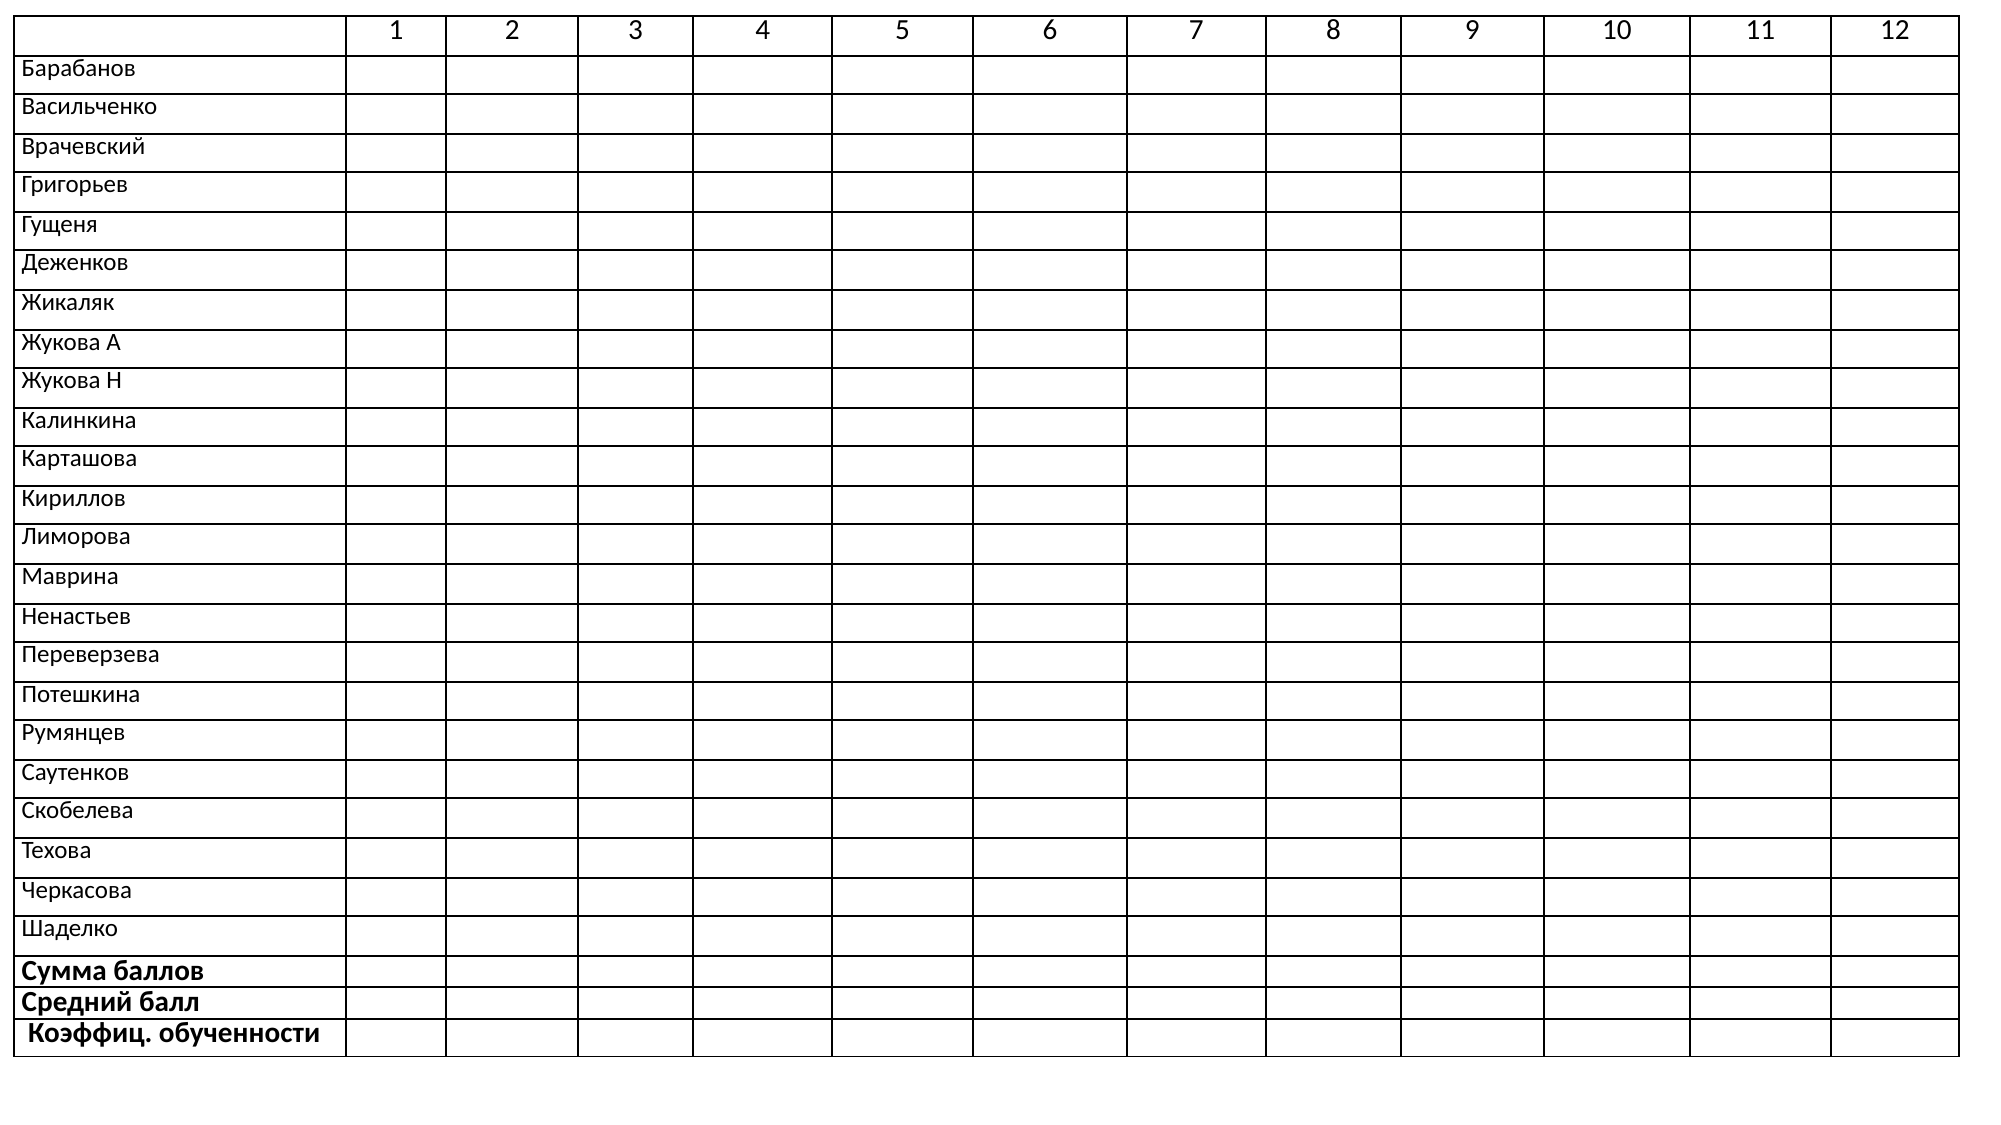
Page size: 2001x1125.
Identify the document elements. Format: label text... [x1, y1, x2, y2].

table_cell [1267, 369, 1400, 407]
table_cell [974, 57, 1126, 93]
table_header 5 [833, 17, 972, 55]
table_cell [1691, 799, 1830, 837]
table_cell [1832, 95, 1958, 133]
table_cell [1267, 409, 1400, 445]
table_cell [974, 213, 1126, 249]
table_cell [1402, 957, 1543, 986]
table_cell [1545, 251, 1689, 289]
table_cell [347, 409, 445, 445]
table_cell [1402, 213, 1543, 249]
table_cell [694, 721, 831, 759]
table_cell [1691, 213, 1830, 249]
table_cell [1267, 565, 1400, 603]
table_cell [1402, 683, 1543, 719]
table_cell [1832, 761, 1958, 797]
table_cell [694, 251, 831, 289]
table_cell [447, 173, 577, 211]
table_cell [447, 487, 577, 523]
table_cell [833, 565, 972, 603]
table_cell [974, 331, 1126, 367]
table_cell [1691, 57, 1830, 93]
table_cell [1691, 291, 1830, 329]
table_cell [1545, 95, 1689, 133]
table_header 2 [447, 17, 577, 55]
table_cell [1128, 879, 1265, 915]
table_cell [347, 291, 445, 329]
table_cell [1545, 57, 1689, 93]
table_cell [1545, 988, 1689, 1018]
table_cell [347, 1020, 445, 1056]
table_cell [1832, 917, 1958, 955]
table_cell [447, 683, 577, 719]
table_cell Сумма баллов [15, 957, 345, 986]
table_cell [1545, 605, 1689, 641]
table_cell [974, 957, 1126, 986]
table_cell [694, 135, 831, 171]
table_cell [833, 525, 972, 563]
table_cell [694, 291, 831, 329]
table_cell Черкасова [15, 879, 345, 915]
table_cell [1691, 1020, 1830, 1056]
table_cell [1267, 761, 1400, 797]
table_cell Карташова [15, 447, 345, 485]
table_cell [1832, 173, 1958, 211]
table_cell Потешкина [15, 683, 345, 719]
table_cell [974, 95, 1126, 133]
table_cell [447, 839, 577, 877]
table_cell [1402, 95, 1543, 133]
table_cell [694, 213, 831, 249]
table_cell [1545, 917, 1689, 955]
table_cell [1267, 331, 1400, 367]
table_cell [694, 1020, 831, 1056]
table_cell [1691, 957, 1830, 986]
table_cell [1691, 369, 1830, 407]
table_cell [1691, 761, 1830, 797]
table_cell Жикаляк [15, 291, 345, 329]
table_cell [1545, 135, 1689, 171]
table_cell [833, 409, 972, 445]
table_cell [1545, 487, 1689, 523]
table_cell [579, 135, 692, 171]
table_cell [1402, 565, 1543, 603]
table_cell [833, 799, 972, 837]
table_cell [1545, 643, 1689, 681]
table_cell Коэффиц. обученности [15, 1020, 345, 1056]
table_cell [1128, 839, 1265, 877]
table_cell [1128, 525, 1265, 563]
table_cell [833, 135, 972, 171]
table_cell [1545, 721, 1689, 759]
table_cell [579, 799, 692, 837]
table_cell [1832, 1020, 1958, 1056]
table_cell [579, 487, 692, 523]
table_cell [974, 605, 1126, 641]
table_cell [1128, 251, 1265, 289]
table_cell [1267, 95, 1400, 133]
table_cell [833, 1020, 972, 1056]
table_cell [1402, 988, 1543, 1018]
table_cell [579, 839, 692, 877]
table_cell [694, 605, 831, 641]
table_cell [579, 251, 692, 289]
table_cell [974, 1020, 1126, 1056]
table_cell [974, 683, 1126, 719]
table_cell [347, 761, 445, 797]
table_cell [447, 917, 577, 955]
table_cell [1832, 683, 1958, 719]
table_cell [694, 525, 831, 563]
table_cell [974, 487, 1126, 523]
table_cell [1267, 487, 1400, 523]
table_cell [1545, 565, 1689, 603]
table_cell Румянцев [15, 721, 345, 759]
table_cell [347, 331, 445, 367]
table_cell [1545, 173, 1689, 211]
table_cell [1691, 917, 1830, 955]
table_cell [579, 57, 692, 93]
table_cell [579, 331, 692, 367]
table_header 10 [1545, 17, 1689, 55]
table_cell [447, 988, 577, 1018]
table_cell [1402, 135, 1543, 171]
table_cell [1691, 565, 1830, 603]
table_cell [347, 839, 445, 877]
table_cell [347, 957, 445, 986]
table_cell [347, 447, 445, 485]
table_cell [1128, 291, 1265, 329]
table_cell [347, 605, 445, 641]
table_cell [447, 369, 577, 407]
table_cell Григорьев [15, 173, 345, 211]
table_header 1 [347, 17, 445, 55]
table_cell [1128, 683, 1265, 719]
table_cell [833, 957, 972, 986]
table_cell [694, 447, 831, 485]
table_cell [974, 291, 1126, 329]
table_cell [579, 683, 692, 719]
table_cell [447, 605, 577, 641]
table_cell [1128, 761, 1265, 797]
table_cell [447, 1020, 577, 1056]
table_cell [1691, 173, 1830, 211]
table_cell [579, 369, 692, 407]
table_cell [1267, 291, 1400, 329]
table_cell [1267, 525, 1400, 563]
table_cell [579, 1020, 692, 1056]
table_cell [579, 721, 692, 759]
table_cell [974, 565, 1126, 603]
table_cell [1267, 213, 1400, 249]
table_cell [1128, 799, 1265, 837]
table_cell [974, 135, 1126, 171]
table_cell [579, 565, 692, 603]
table_cell Техова [15, 839, 345, 877]
table_cell [1832, 447, 1958, 485]
table_cell [1128, 565, 1265, 603]
table_cell [1402, 605, 1543, 641]
table_cell [447, 251, 577, 289]
table_cell [1128, 643, 1265, 681]
table_cell Гущеня [15, 213, 345, 249]
table_cell [1267, 173, 1400, 211]
table_cell [833, 291, 972, 329]
table_cell [1128, 369, 1265, 407]
table_cell [1128, 988, 1265, 1018]
table_cell [694, 761, 831, 797]
table_cell Шаделко [15, 917, 345, 955]
table_cell [1128, 721, 1265, 759]
table_cell [347, 173, 445, 211]
table_cell [1128, 213, 1265, 249]
table_cell [1832, 409, 1958, 445]
table_cell [974, 721, 1126, 759]
table_header 6 [974, 17, 1126, 55]
table_cell [347, 917, 445, 955]
table_cell [1545, 839, 1689, 877]
table_cell [1691, 447, 1830, 485]
table_cell [694, 683, 831, 719]
table_cell [1832, 135, 1958, 171]
table_cell [579, 447, 692, 485]
table_cell [694, 879, 831, 915]
table_cell [1128, 95, 1265, 133]
table_cell [1545, 1020, 1689, 1056]
table_cell [347, 988, 445, 1018]
table_cell [579, 95, 692, 133]
table_cell [579, 605, 692, 641]
table_cell Барабанов [15, 57, 345, 93]
table_cell [579, 957, 692, 986]
table_cell [1402, 643, 1543, 681]
table_cell [974, 643, 1126, 681]
table_cell [1691, 643, 1830, 681]
table_header 7 [1128, 17, 1265, 55]
table_cell [1545, 291, 1689, 329]
table_cell [447, 213, 577, 249]
table_cell [1267, 917, 1400, 955]
table_cell [1545, 409, 1689, 445]
table_cell [1832, 605, 1958, 641]
table_cell [1832, 643, 1958, 681]
table_cell [1267, 605, 1400, 641]
table_cell [1691, 721, 1830, 759]
table_cell [833, 369, 972, 407]
table_cell [694, 173, 831, 211]
table_cell [833, 683, 972, 719]
table_cell [1402, 839, 1543, 877]
table_cell [1128, 957, 1265, 986]
table_cell [694, 95, 831, 133]
table_cell [974, 251, 1126, 289]
table_cell [833, 251, 972, 289]
table_cell [833, 605, 972, 641]
table_cell [974, 447, 1126, 485]
table_cell [974, 988, 1126, 1018]
table_cell [1267, 57, 1400, 93]
table_cell Калинкина [15, 409, 345, 445]
table_cell [447, 291, 577, 329]
table_cell [347, 799, 445, 837]
table_cell [1545, 799, 1689, 837]
table_cell [1832, 957, 1958, 986]
table_cell [1545, 331, 1689, 367]
table_cell [694, 369, 831, 407]
table_cell [1128, 447, 1265, 485]
table_cell [1691, 879, 1830, 915]
table_cell [1545, 447, 1689, 485]
table_cell [833, 988, 972, 1018]
table_cell [974, 409, 1126, 445]
table_cell [833, 643, 972, 681]
table_cell [447, 135, 577, 171]
table_cell [1545, 683, 1689, 719]
table_cell [974, 761, 1126, 797]
table_header 4 [694, 17, 831, 55]
table_cell [694, 988, 831, 1018]
table_cell [447, 331, 577, 367]
table_cell [1128, 1020, 1265, 1056]
table_cell [1691, 605, 1830, 641]
table_cell [1128, 331, 1265, 367]
table_cell [447, 761, 577, 797]
table_cell [347, 525, 445, 563]
table_cell [1691, 135, 1830, 171]
table_cell [447, 447, 577, 485]
table_cell Жукова Н [15, 369, 345, 407]
table_cell [1267, 683, 1400, 719]
table_cell [1832, 57, 1958, 93]
table_cell [347, 369, 445, 407]
table_cell [1545, 213, 1689, 249]
table_cell [974, 369, 1126, 407]
table_cell [579, 917, 692, 955]
table_cell [347, 213, 445, 249]
table_cell Кириллов [15, 487, 345, 523]
table_cell [694, 57, 831, 93]
table_cell [833, 213, 972, 249]
table_cell Маврина [15, 565, 345, 603]
table_cell Ненастьев [15, 605, 345, 641]
table_cell [974, 173, 1126, 211]
table_cell [1128, 917, 1265, 955]
table_cell [1402, 487, 1543, 523]
table_cell [1267, 1020, 1400, 1056]
table_cell [1691, 95, 1830, 133]
table_cell [1128, 605, 1265, 641]
table_cell [833, 331, 972, 367]
table_cell [1267, 988, 1400, 1018]
table_cell [1402, 251, 1543, 289]
table_cell [347, 251, 445, 289]
table_cell [974, 879, 1126, 915]
table_cell [1267, 721, 1400, 759]
table_cell [833, 95, 972, 133]
table_cell [1832, 213, 1958, 249]
table_cell [1128, 135, 1265, 171]
table_cell [1402, 447, 1543, 485]
table_cell [1832, 721, 1958, 759]
table_cell [579, 643, 692, 681]
table_cell [1545, 879, 1689, 915]
table_cell [1545, 761, 1689, 797]
table_cell [1832, 331, 1958, 367]
table_cell [694, 331, 831, 367]
table_cell [447, 799, 577, 837]
table_cell [1691, 683, 1830, 719]
table_cell [694, 799, 831, 837]
table_cell [833, 917, 972, 955]
table_cell [694, 409, 831, 445]
table_cell [579, 988, 692, 1018]
table_header 8 [1267, 17, 1400, 55]
table_cell [1691, 525, 1830, 563]
table_cell [1832, 525, 1958, 563]
table_cell [1691, 487, 1830, 523]
table_cell [1402, 1020, 1543, 1056]
table_cell [1832, 799, 1958, 837]
table_cell [447, 95, 577, 133]
table_cell [347, 57, 445, 93]
table_cell [1402, 291, 1543, 329]
table_cell [1402, 173, 1543, 211]
table_cell [1402, 917, 1543, 955]
table_cell [1267, 643, 1400, 681]
table_cell Врачевский [15, 135, 345, 171]
table_cell [974, 799, 1126, 837]
table_cell Васильченко [15, 95, 345, 133]
table_cell [694, 839, 831, 877]
table_cell [1691, 251, 1830, 289]
table_cell Деженков [15, 251, 345, 289]
table_cell [1267, 251, 1400, 289]
table_cell [1545, 525, 1689, 563]
table_cell [694, 917, 831, 955]
table_header 11 [1691, 17, 1830, 55]
table_cell [694, 957, 831, 986]
table_cell [1267, 135, 1400, 171]
table_cell [1402, 57, 1543, 93]
table_cell [579, 525, 692, 563]
table_cell [347, 643, 445, 681]
table_cell Средний балл [15, 988, 345, 1018]
table_cell [833, 839, 972, 877]
table_cell [1691, 331, 1830, 367]
table_cell [447, 565, 577, 603]
table_cell [833, 721, 972, 759]
table_cell [579, 173, 692, 211]
table_cell [447, 879, 577, 915]
table_cell [833, 173, 972, 211]
table_cell [1545, 369, 1689, 407]
table_cell [1402, 799, 1543, 837]
table_cell [833, 57, 972, 93]
table_cell [447, 643, 577, 681]
table_header 3 [579, 17, 692, 55]
table_cell [1128, 173, 1265, 211]
table_cell [1691, 988, 1830, 1018]
table_cell Жукова А [15, 331, 345, 367]
table_cell [1267, 957, 1400, 986]
table_cell [974, 917, 1126, 955]
table_cell [579, 879, 692, 915]
table_cell [1691, 409, 1830, 445]
table_cell [1832, 251, 1958, 289]
table_cell [833, 447, 972, 485]
table_cell [1832, 839, 1958, 877]
table_cell [1832, 879, 1958, 915]
table_header [15, 17, 345, 55]
table_cell [1267, 839, 1400, 877]
table_cell [447, 409, 577, 445]
table_cell [347, 721, 445, 759]
table_cell [1402, 879, 1543, 915]
table_header 12 [1832, 17, 1958, 55]
table_cell Саутенков [15, 761, 345, 797]
table_cell [974, 839, 1126, 877]
table_cell [347, 683, 445, 719]
table_cell [447, 957, 577, 986]
table_cell [347, 487, 445, 523]
table_cell [1402, 721, 1543, 759]
table_cell [833, 487, 972, 523]
table_cell [974, 525, 1126, 563]
table_cell [1402, 525, 1543, 563]
table_cell [1832, 988, 1958, 1018]
table_cell [694, 643, 831, 681]
table_cell [694, 487, 831, 523]
table_header 9 [1402, 17, 1543, 55]
table_cell [579, 213, 692, 249]
table_cell [347, 95, 445, 133]
table_cell [1128, 57, 1265, 93]
table_cell [1832, 565, 1958, 603]
table_cell [1402, 369, 1543, 407]
table_cell [1545, 957, 1689, 986]
table_cell [833, 761, 972, 797]
table_cell [1832, 291, 1958, 329]
table_cell [1402, 409, 1543, 445]
table_cell [694, 565, 831, 603]
table_cell [447, 721, 577, 759]
table_cell [1402, 761, 1543, 797]
table_cell Скобелева [15, 799, 345, 837]
table_cell [833, 879, 972, 915]
table_cell [1402, 331, 1543, 367]
table_cell [447, 525, 577, 563]
table_cell [579, 291, 692, 329]
table_cell [1832, 369, 1958, 407]
table_cell [1267, 799, 1400, 837]
table_cell [1267, 879, 1400, 915]
table_cell [1128, 487, 1265, 523]
table_cell [1832, 487, 1958, 523]
table_cell [579, 409, 692, 445]
table_cell [579, 761, 692, 797]
table_cell [347, 879, 445, 915]
table_cell [347, 565, 445, 603]
table_cell [347, 135, 445, 171]
table_cell [1691, 839, 1830, 877]
table_cell [447, 57, 577, 93]
table_cell Переверзева [15, 643, 345, 681]
table_cell [1267, 447, 1400, 485]
table_cell [1128, 409, 1265, 445]
table_cell Лиморова [15, 525, 345, 563]
